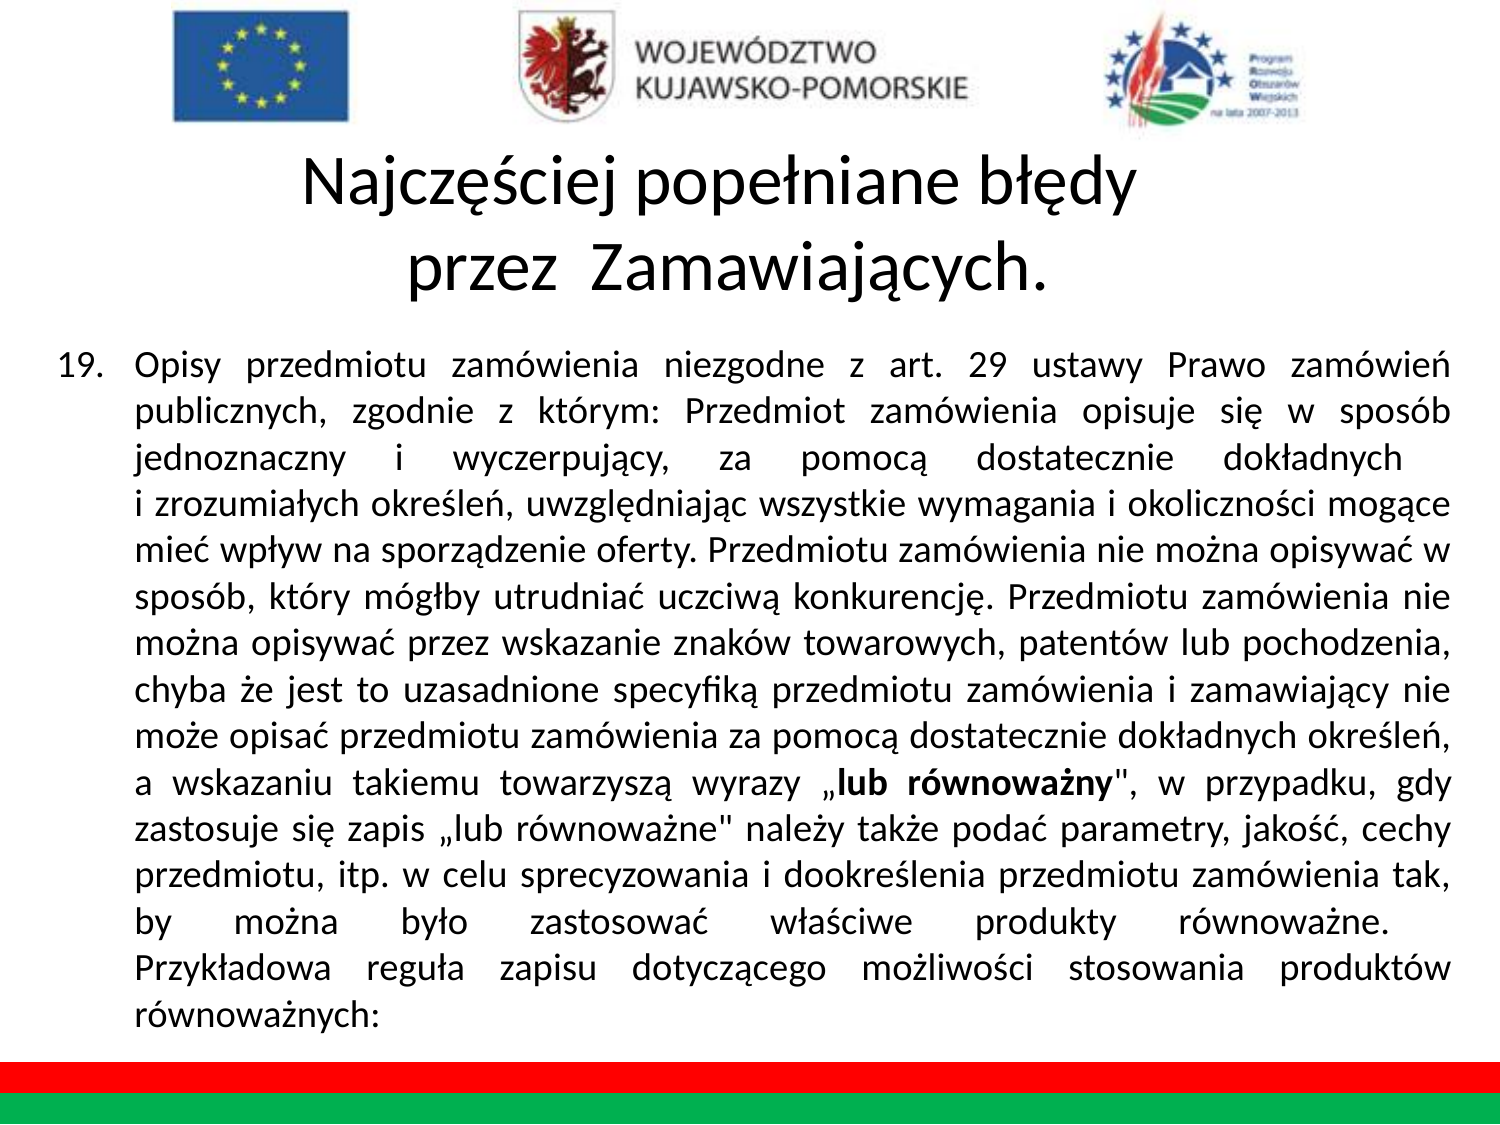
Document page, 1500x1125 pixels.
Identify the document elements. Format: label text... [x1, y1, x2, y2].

picture [171, 0, 1310, 125]
title Najczęściej popełniane błędy przez Zamawiających. [53, 125, 1404, 313]
list Opisy przedmiotu zamówienia niezgodne z art. 29 ustawy Prawo zamówień publicznych, zgodnie z którym: Przedmiot zamówienia opisuje się w sposób jednoznaczny i wyczerpujący, za pomocą dostatecznie dokładnych i zrozumiałych określeń, uwzględniając wszystkie wymagania i okoliczności mogące mieć wpływ na sporządzenie oferty. Przedmiotu zamówienia nie można opisywać w sposób, który mógłby utrudniać uczciwą konkurencję. Przedmiotu zamówienia nie można opisywać przez wskazanie znaków towarowych, patentów lub pochodzenia, chyba że jest to uzasadnione specyfiką przedmiotu zamówienia i zamawiający nie może opisać przedmiotu zamówienia za pomocą dostatecznie dokładnych określeń, a wskazaniu takiemu towarzyszą wyrazy „lub równoważny", w przypadku, gdy zastosuje się zapis „lub równoważne" należy także podać parametry, jakość, cechy przedmiotu, itp. w celu sprecyzowania i dookreślenia przedmiotu zamówienia tak, by można było zastosować właściwe produkty równoważne. Przykładowa reguła zapisu dotyczącego możliwości stosowania produktów równoważnych: [41, 331, 1468, 1055]
